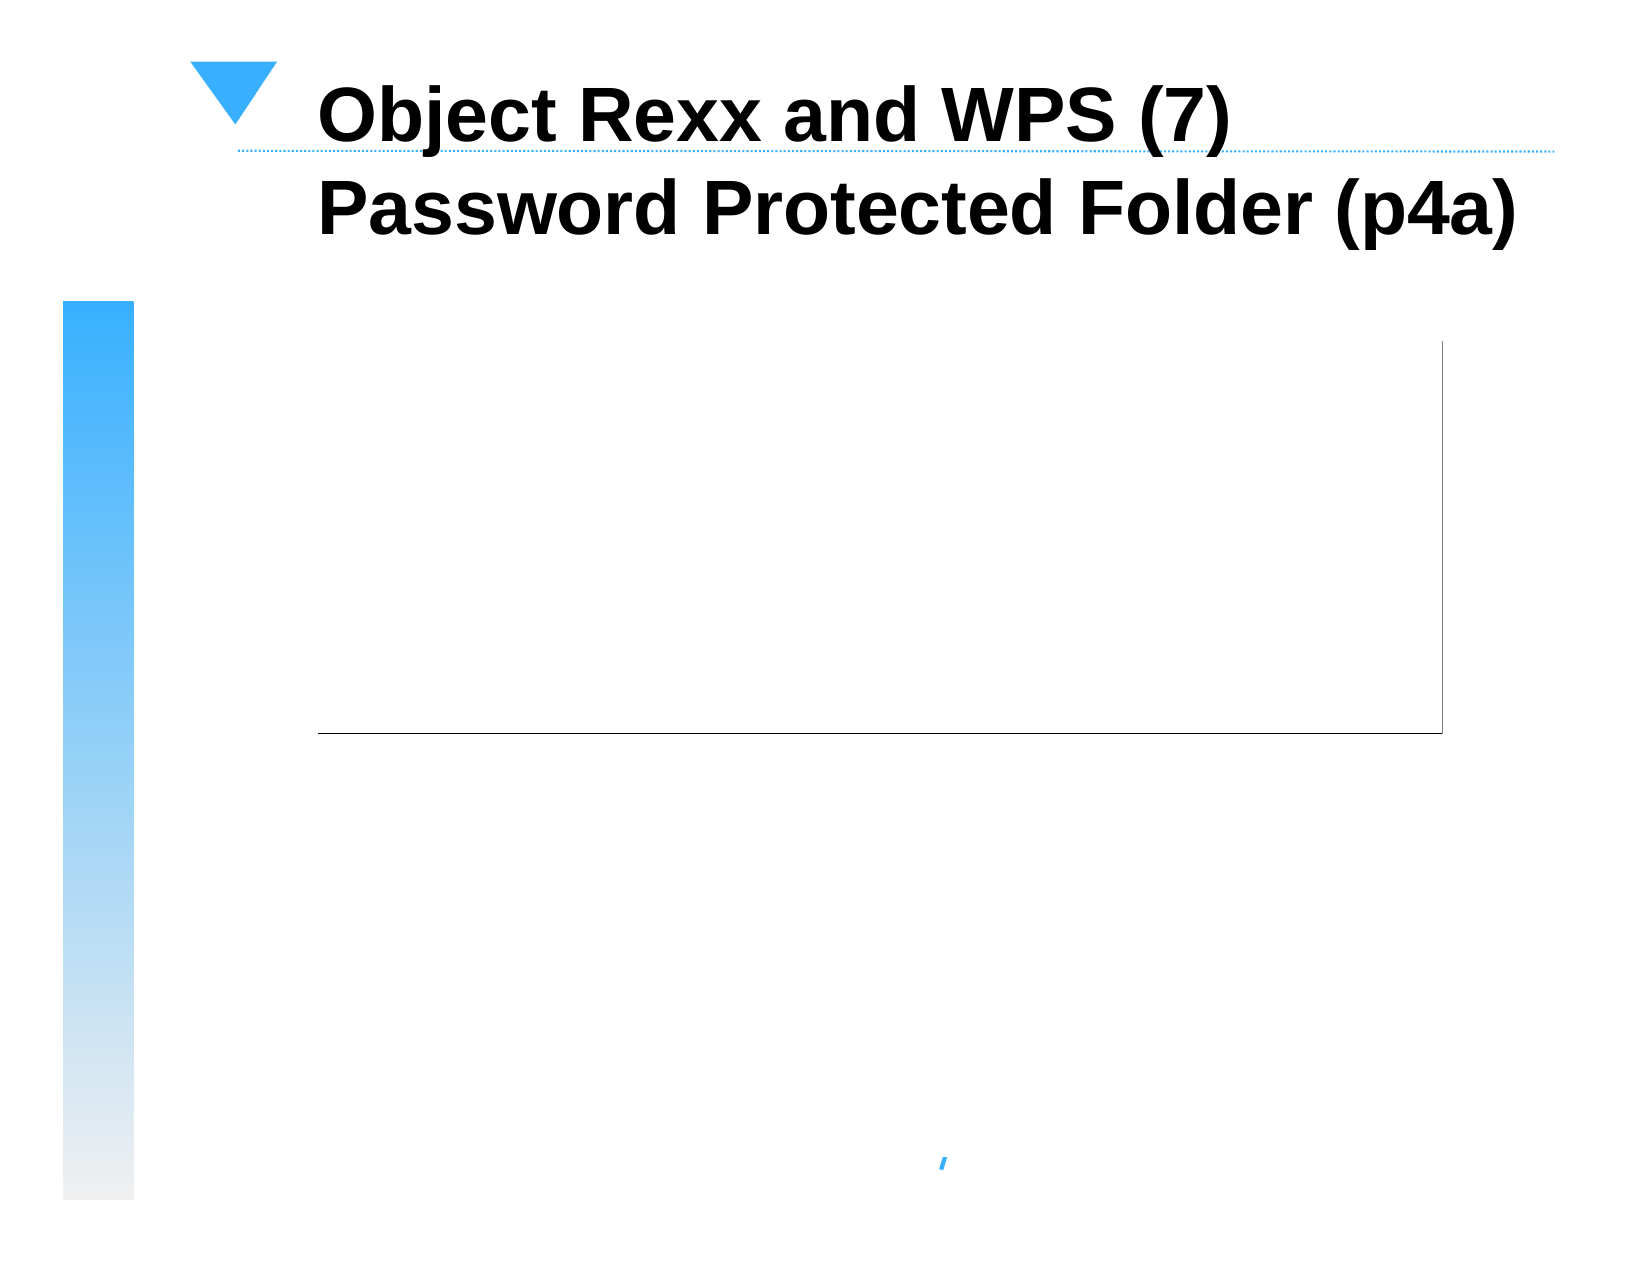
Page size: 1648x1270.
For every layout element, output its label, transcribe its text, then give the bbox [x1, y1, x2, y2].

text_box Object Rexx and WPS (7) Password Protected Folder (p4a) [317, 64, 1549, 250]
text_box [63, 301, 134, 1200]
picture [317, 340, 1601, 1158]
text_box [190, 61, 278, 125]
